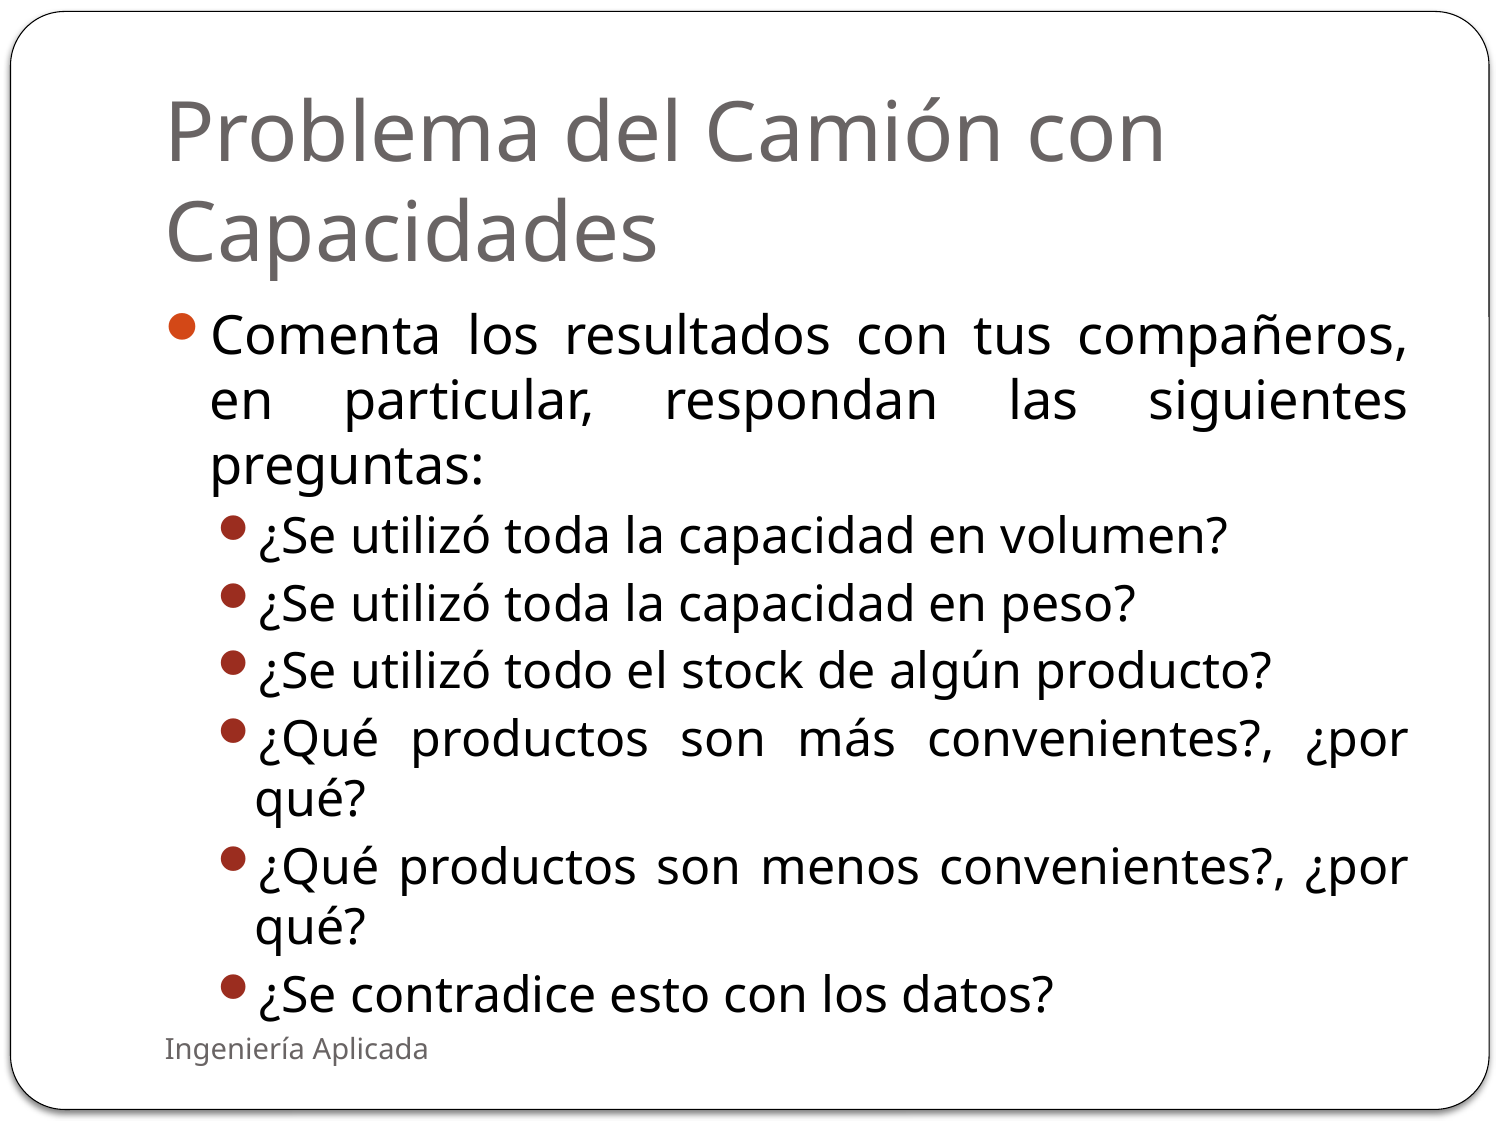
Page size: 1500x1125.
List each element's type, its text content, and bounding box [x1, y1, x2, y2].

footer Ingeniería Aplicada [150, 1012, 800, 1088]
title Problema del Camión con Capacidades [150, 46, 1196, 292]
list Comenta los resultados con tus compañeros, en particular, respondan las siguientes preguntas: ¿Se utilizó toda la capacidad en volumen? ¿Se utilizó toda la capacidad en peso? ¿Se utilizó todo el stock de algún producto? ¿Qué productos son más convenientes?, ¿por qué? ¿Qué productos son menos convenientes?, ¿por qué? ¿Se contradice esto con los datos? [150, 292, 1425, 1043]
